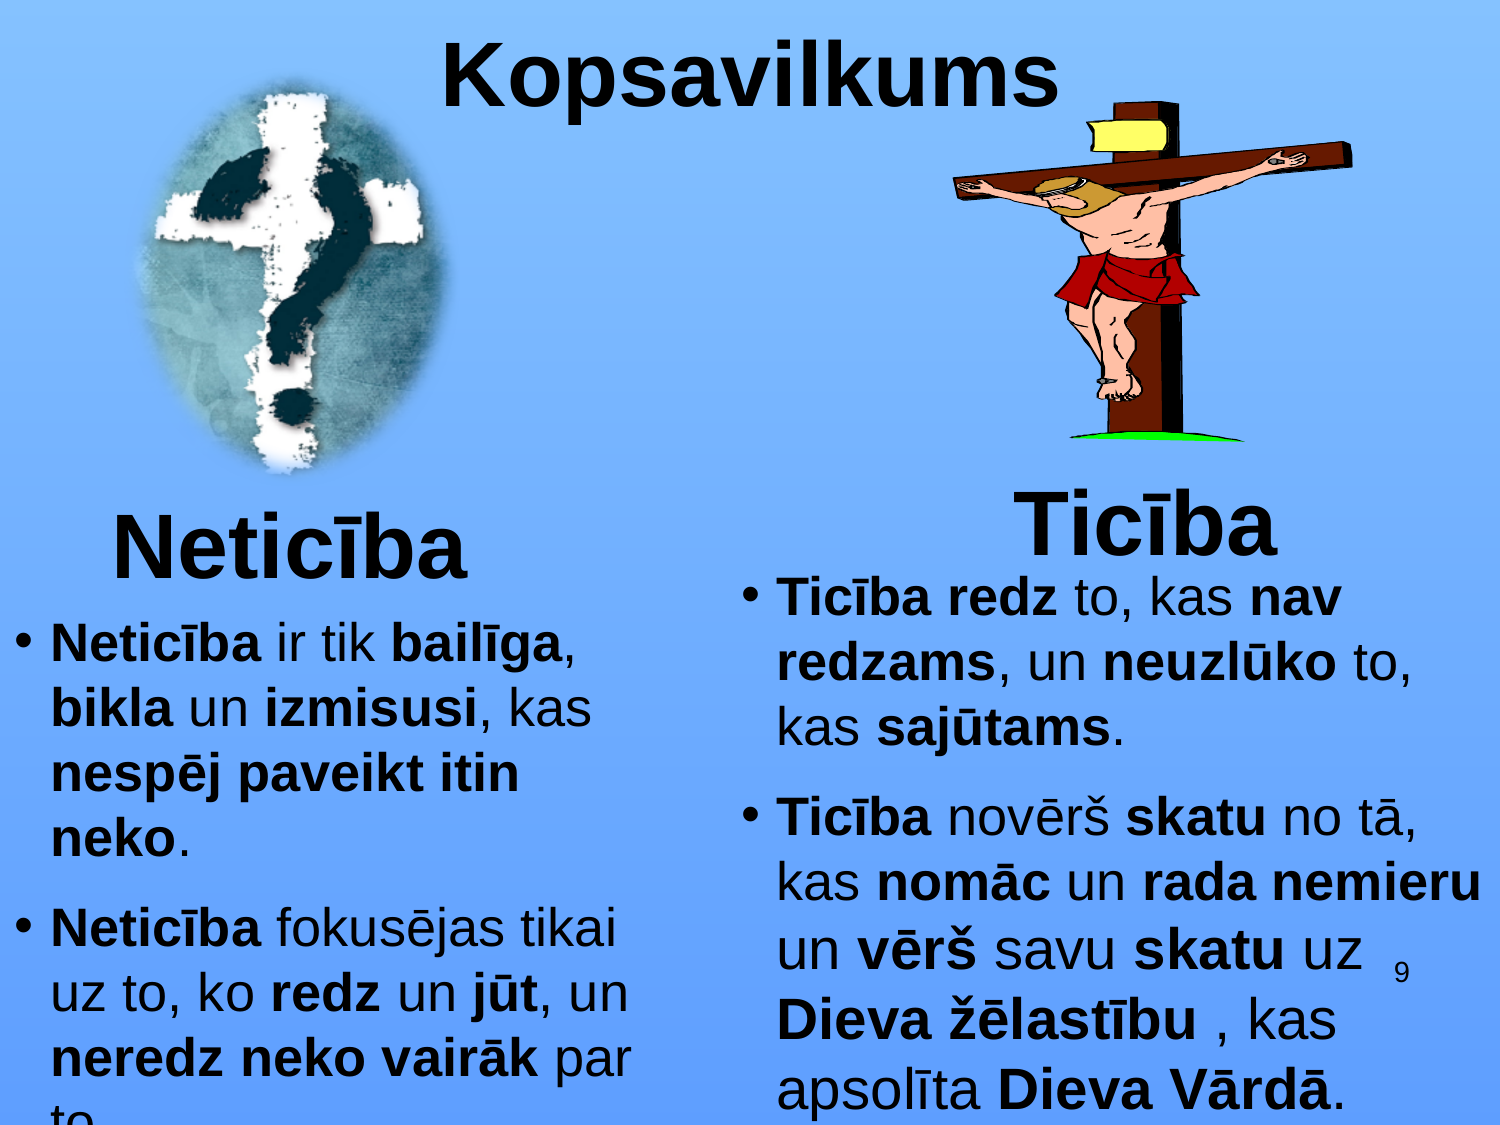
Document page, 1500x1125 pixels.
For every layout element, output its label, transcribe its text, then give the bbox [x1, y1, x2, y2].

text_box Neticība [29, 479, 550, 668]
text_box Kopsavilkums [76, 0, 1427, 140]
picture [950, 101, 1353, 442]
text_box Ticība [820, 456, 1471, 644]
text_box Ticība redz to, kas nav redzams, un neuzlūko to, kas sajūtams. Ticība novērš skatu no tā, kas nomāc un rada nemieru un vērš savu skatu uz Dieva žēlastību , kas apsolīta Dieva Vārdā. [726, 554, 1500, 1125]
text_box Neticība ir tik bailīga, bikla un izmisusi, kas nespēj paveikt itin neko. Neticība fokusējas tikai uz to, ko redz un jūt, un neredz neko vairāk par to. [0, 600, 668, 1125]
picture [123, 66, 461, 488]
